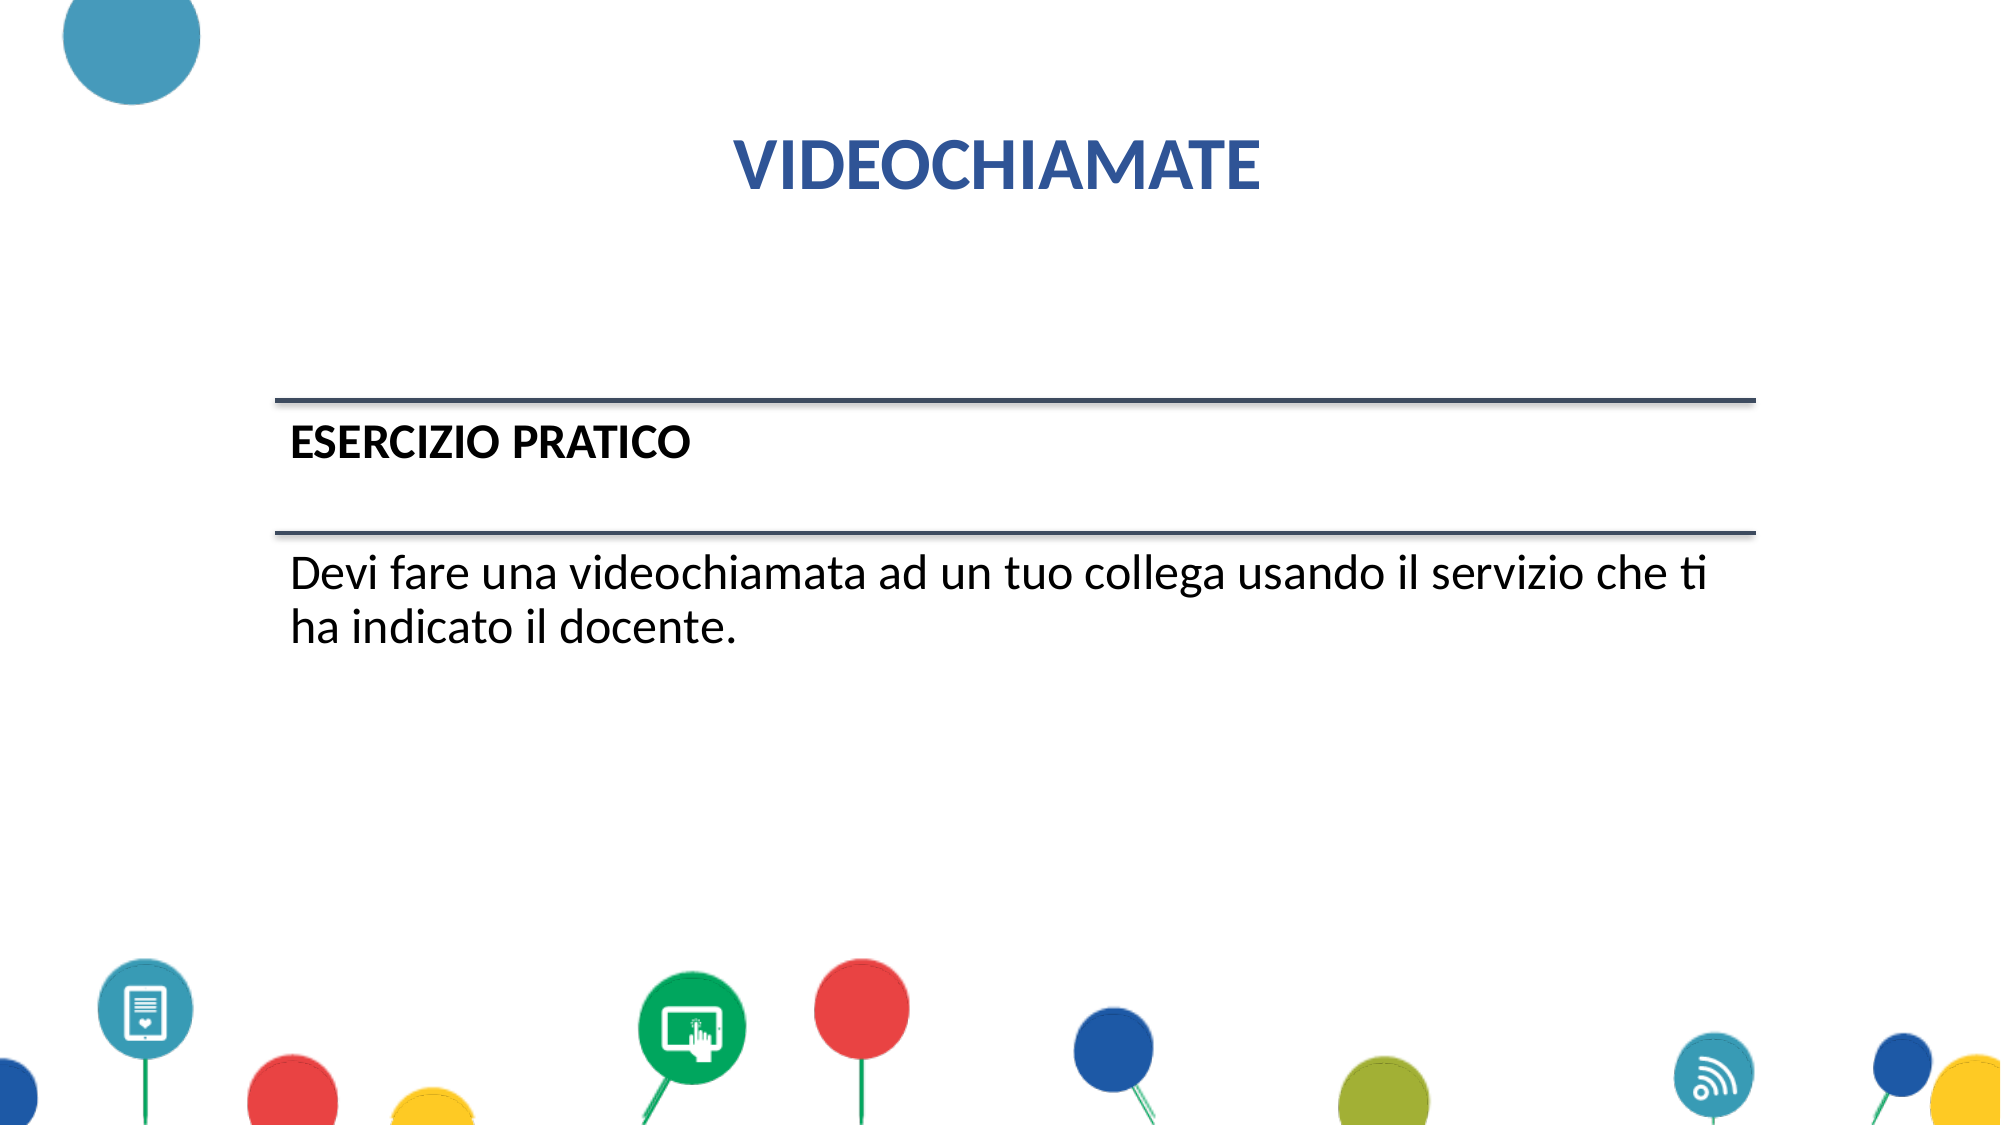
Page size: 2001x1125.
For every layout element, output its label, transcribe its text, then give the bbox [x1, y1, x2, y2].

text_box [274, 400, 1757, 845]
picture [0, 0, 2001, 1125]
title Videochiamate [135, 57, 1861, 275]
